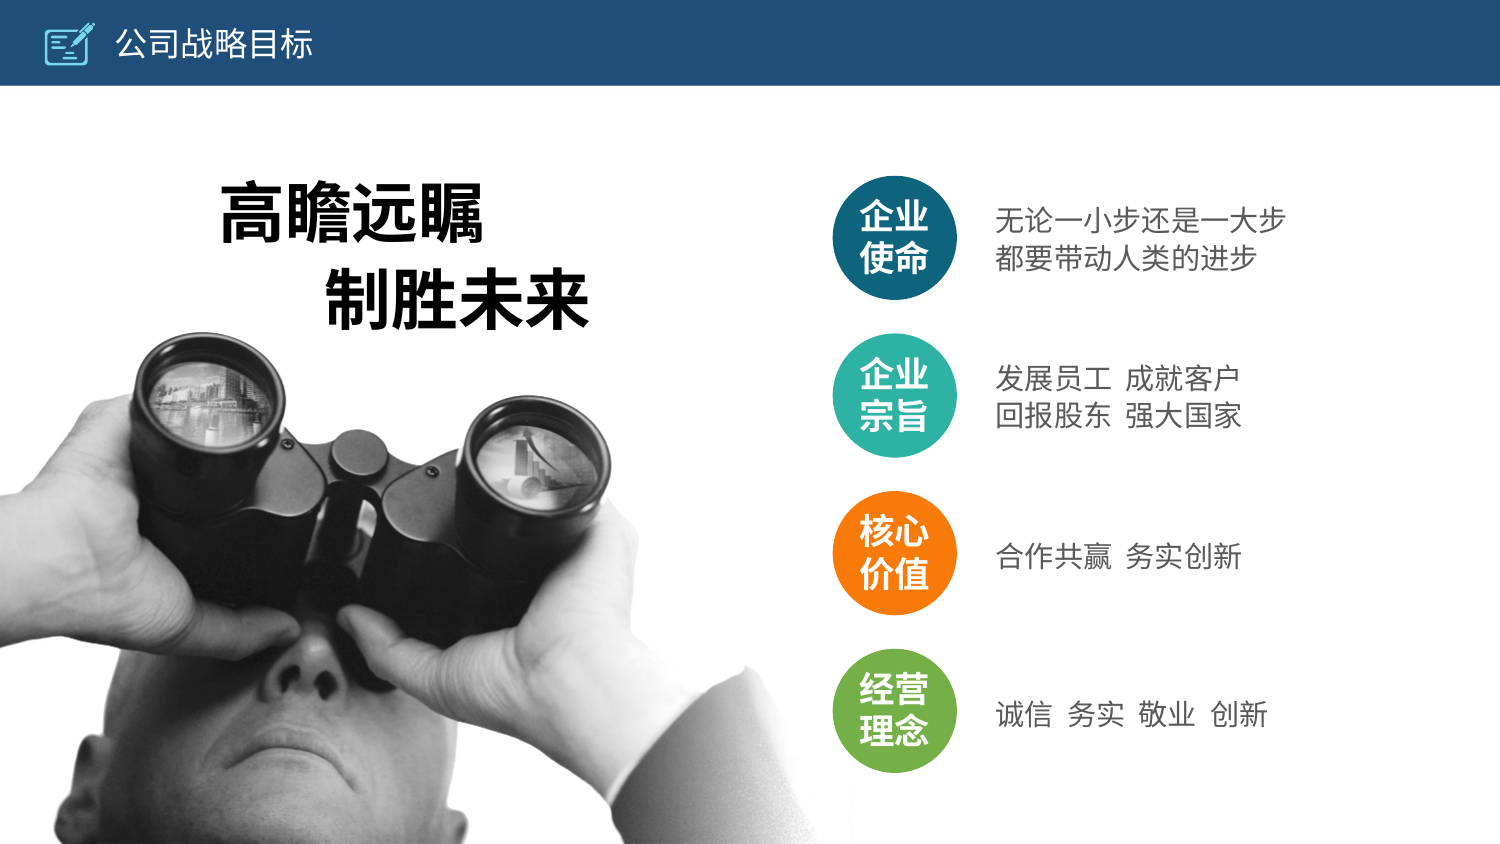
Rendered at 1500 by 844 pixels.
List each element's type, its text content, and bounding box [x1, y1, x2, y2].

text_box 高瞻远瞩 [218, 171, 583, 252]
text_box 核心价值 [865, 491, 957, 616]
text_box 合作共赢 务实创新 [995, 535, 1394, 574]
text_box 诚信 务实 敬业 创新 [995, 693, 1394, 731]
text_box 企业宗旨 [865, 333, 957, 458]
text_box 无论一小步还是一大步 都要带动人类的进步 [995, 199, 1394, 275]
text_box [44, 22, 95, 66]
title 公司战略目标 [99, 20, 550, 66]
text_box 制胜未来 [324, 257, 669, 328]
picture [0, 0, 1500, 844]
text_box 发展员工 成就客户 回报股东 强大国家 [995, 357, 1394, 433]
text_box 经营理念 [865, 648, 957, 773]
text_box 企业使命 [832, 175, 957, 300]
